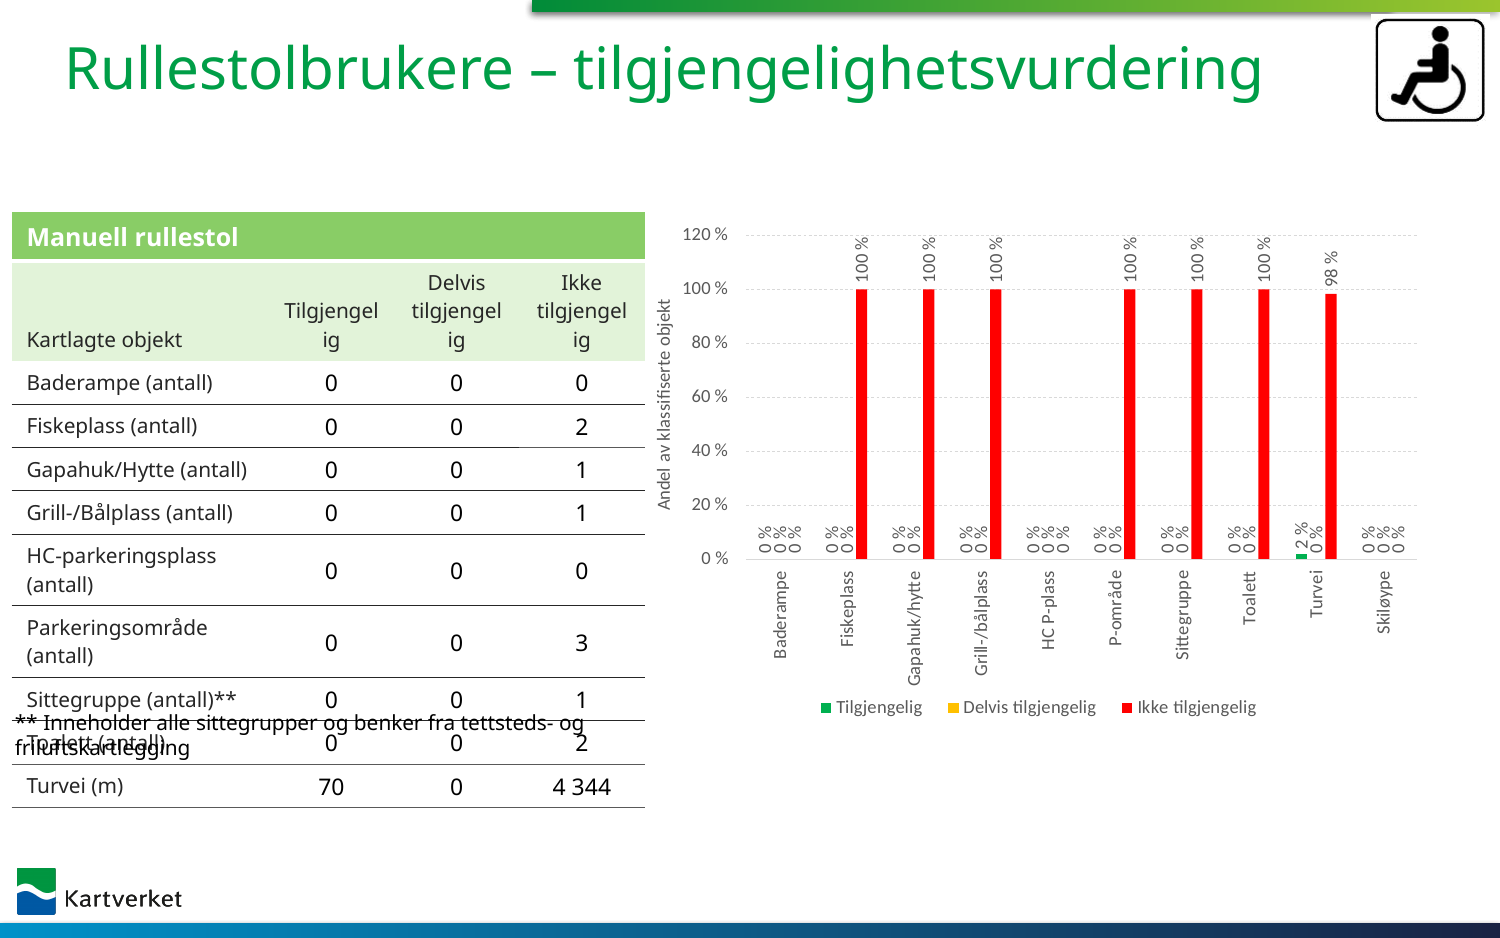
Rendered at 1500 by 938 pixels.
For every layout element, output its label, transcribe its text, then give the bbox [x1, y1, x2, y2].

table_cell 0 [394, 448, 519, 490]
table_cell 2 [519, 405, 638, 447]
table_cell 0 [519, 535, 638, 605]
text_box Rullestolbrukere – tilgjengelighetsvurdering [49, 12, 1372, 109]
table_cell 0 [394, 606, 519, 677]
table_cell Gapahuk/Hytte (antall) [12, 448, 269, 490]
table_cell 0 [269, 405, 394, 447]
table_cell 4 344 [519, 768, 645, 807]
table_cell Sittegruppe (antall)** [12, 678, 269, 702]
table_cell 0 [394, 491, 519, 534]
table_cell 0 [269, 678, 394, 702]
table_cell 0 [269, 535, 394, 605]
picture [643, 218, 1427, 728]
table_cell 0 [269, 448, 394, 490]
table_cell 70 [269, 768, 394, 807]
table_cell 0 [394, 405, 519, 447]
table_cell Kartlagte objekt [12, 263, 269, 361]
table_cell 0 [394, 361, 519, 404]
table_cell HC-parkeringsplass (antall) [12, 535, 269, 605]
table_cell 0 [269, 491, 394, 534]
table_header Manuell rullestol [12, 212, 645, 259]
text_box ** Inneholder alle sittegrupper og benker fra tettsteds- og friluftskartlegging [0, 702, 745, 768]
table_cell 0 [394, 768, 519, 807]
table_cell Grill-/Bålplass (antall) [12, 491, 269, 534]
table_cell 0 [269, 606, 394, 677]
table_cell Fiskeplass (antall) [12, 405, 269, 447]
picture [1371, 13, 1491, 127]
table_cell 1 [519, 448, 638, 490]
table_cell Baderampe (antall) [12, 361, 269, 404]
table_cell Turvei (m) [12, 768, 269, 807]
table_cell Parkeringsområde (antall) [12, 606, 269, 677]
table_cell Tilgjengelig [269, 263, 394, 361]
table_cell 1 [519, 491, 638, 534]
table_cell 0 [519, 361, 638, 404]
table_cell Ikke tilgjengelig [519, 263, 638, 361]
table_cell 1 [519, 678, 638, 702]
table_cell 0 [269, 361, 394, 404]
table_cell 3 [519, 606, 638, 677]
table_cell Delvis tilgjengelig [394, 263, 519, 361]
table_cell 0 [394, 535, 519, 605]
table_cell 0 [394, 678, 519, 702]
